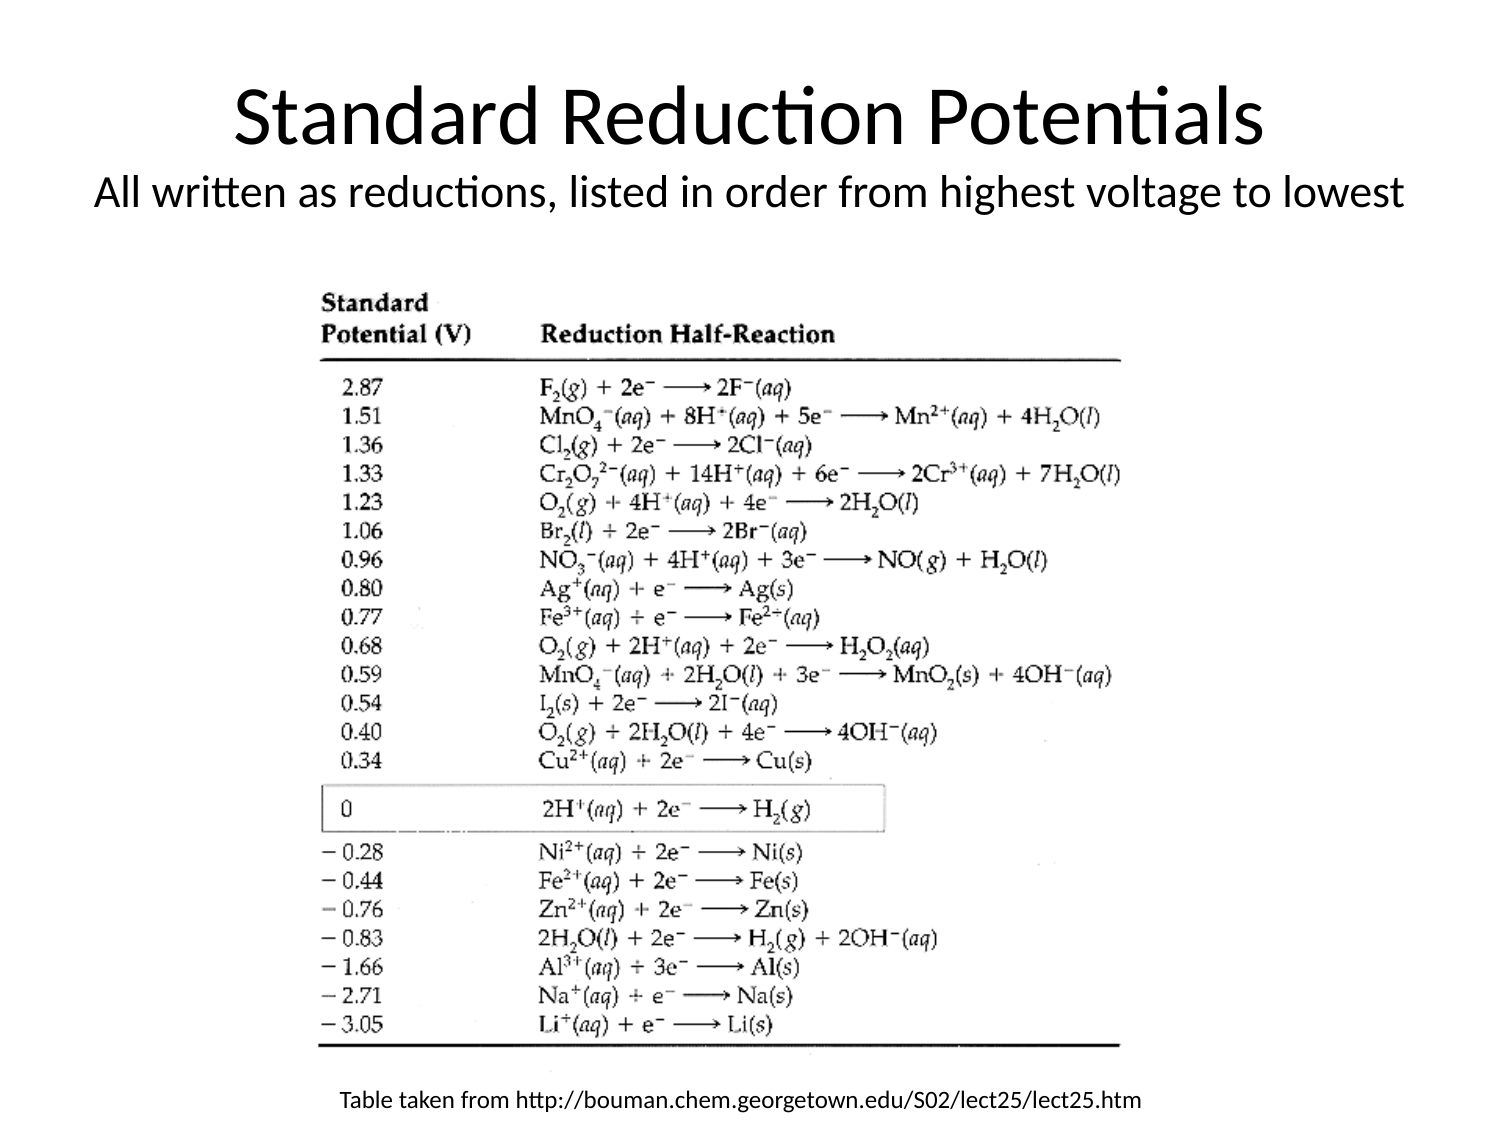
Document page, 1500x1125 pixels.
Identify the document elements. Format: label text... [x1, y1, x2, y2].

title Standard Reduction Potentials All written as reductions, listed in order from highest voltage to lowest [75, 45, 1425, 233]
picture [303, 230, 1140, 1077]
text_box Table taken from http://bouman.chem.georgetown.edu/S02/lect25/lect25.htm [324, 1076, 1300, 1121]
